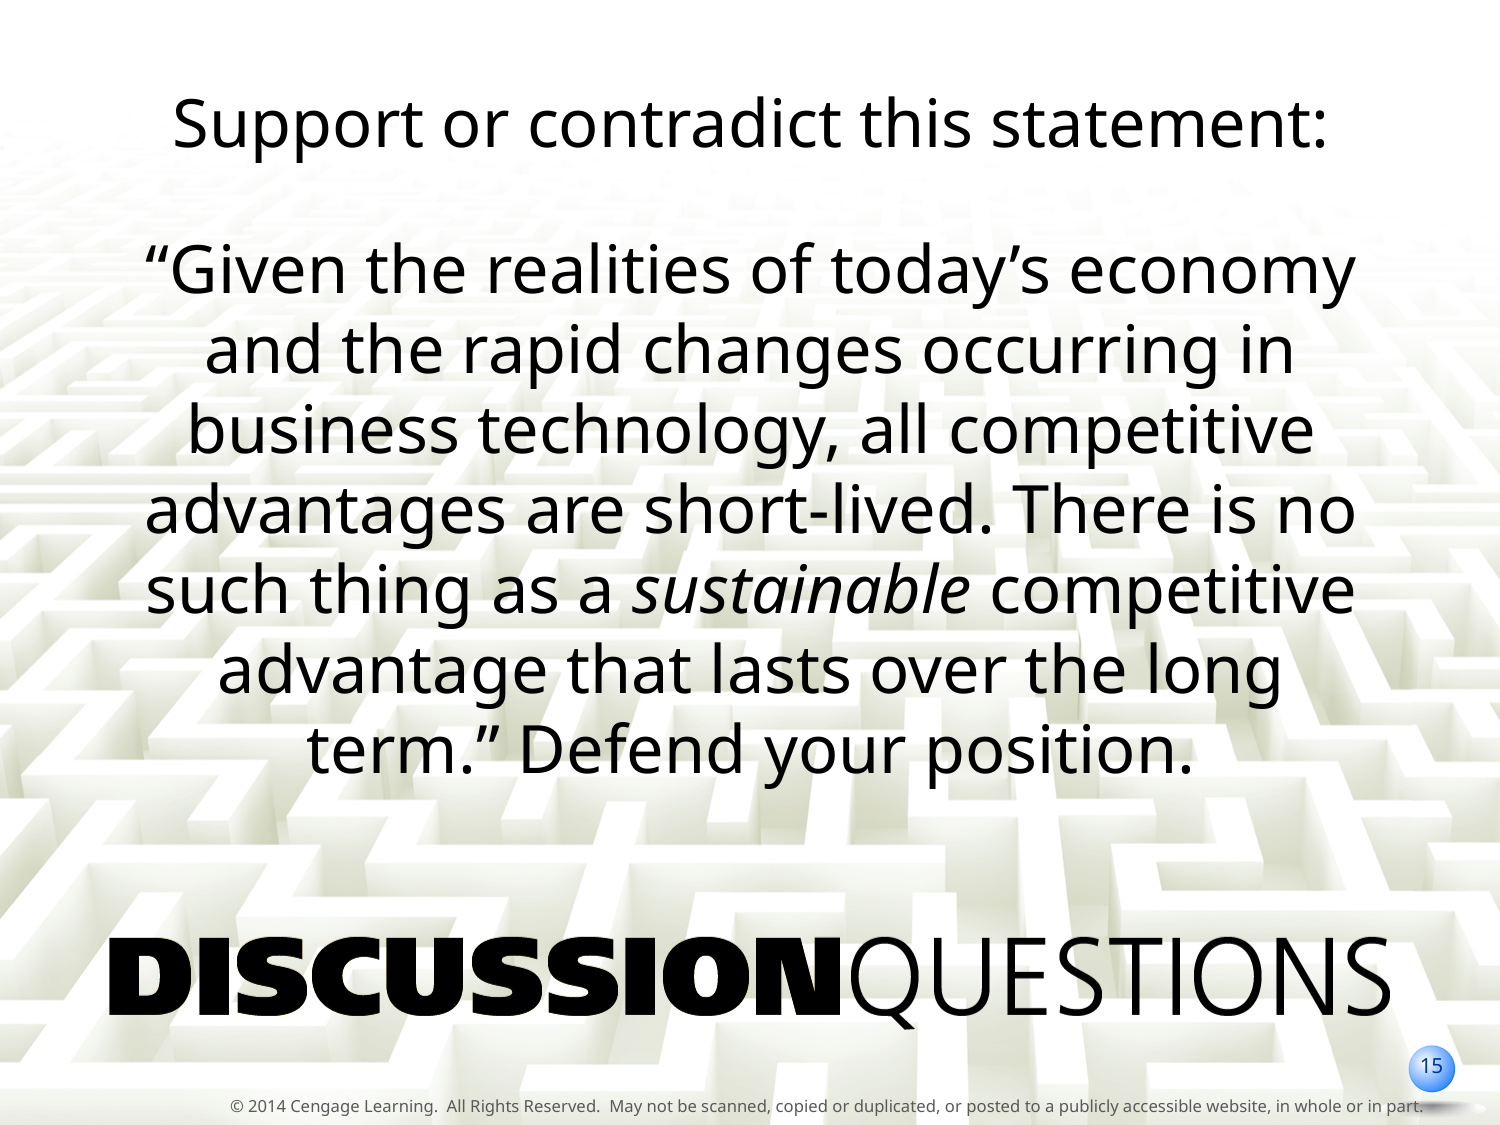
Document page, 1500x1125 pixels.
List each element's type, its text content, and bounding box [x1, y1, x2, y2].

list Support or contradict this statement: “Given the realities of today’s economy and the rapid changes occurring in business technology, all competitive advantages are short-lived. There is no such thing as a sustainable competitive advantage that lasts over the long term.” Defend your position. [117, 26, 1387, 841]
picture [0, 0, 1500, 1125]
slide_number 15 [1386, 1037, 1478, 1097]
